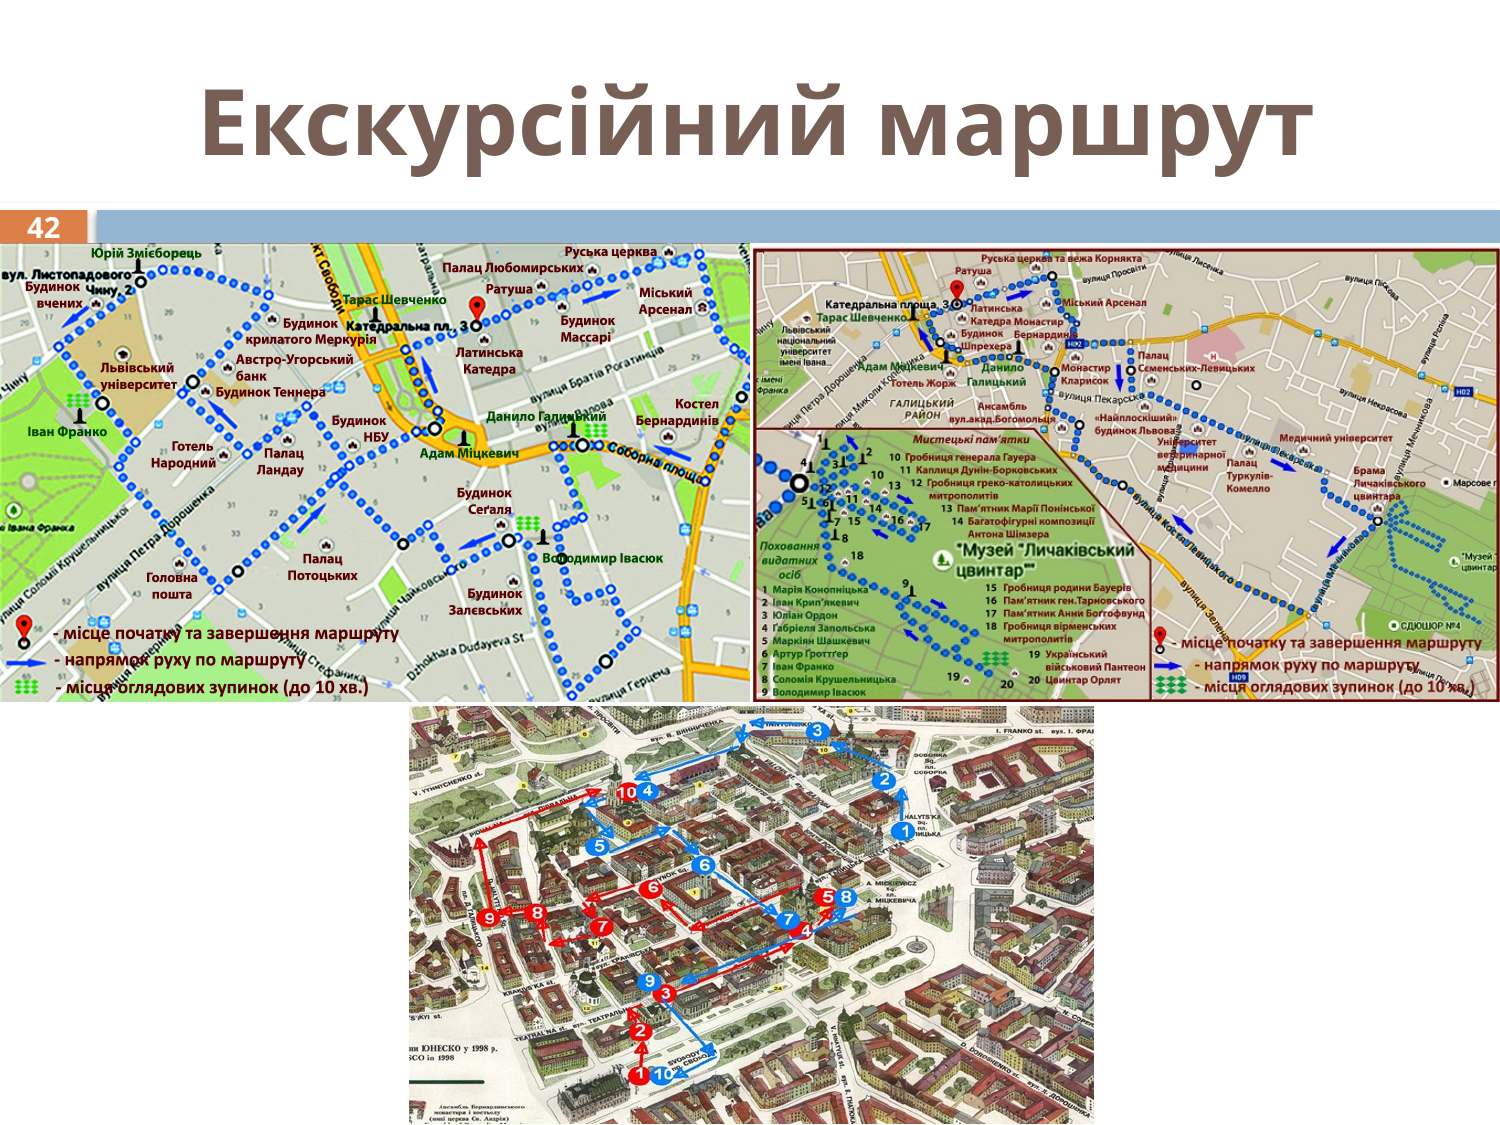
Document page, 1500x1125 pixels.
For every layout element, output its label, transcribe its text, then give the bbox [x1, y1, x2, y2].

title Екскурсійний маршрут [100, 37, 1438, 200]
picture [0, 243, 1500, 1125]
slide_number 42 [0, 208, 88, 243]
